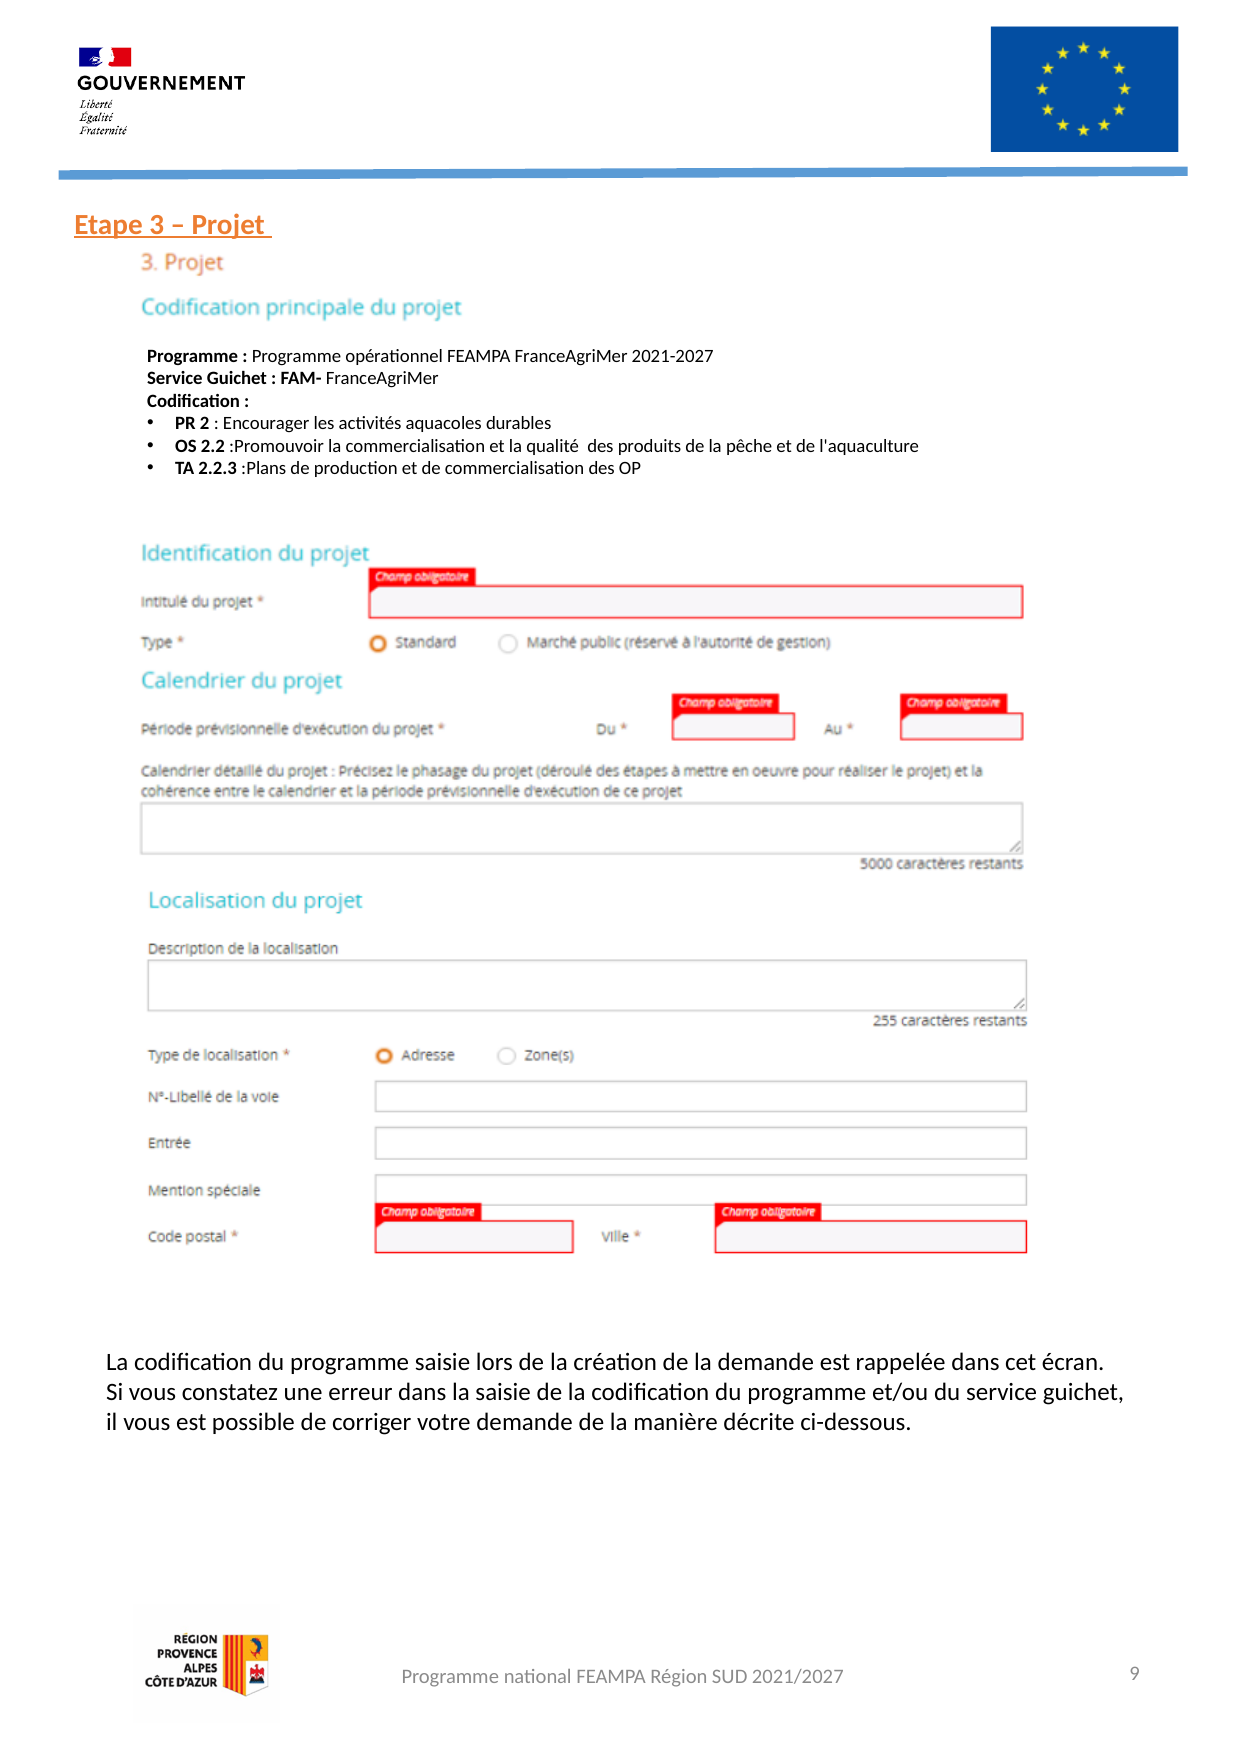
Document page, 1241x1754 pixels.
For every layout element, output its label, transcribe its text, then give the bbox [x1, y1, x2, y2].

picture [58, 28, 264, 153]
picture [132, 251, 1063, 1260]
footer Programme national FEAMPA Région SUD 2021/2027 [280, 1628, 983, 1723]
picture [133, 1604, 280, 1723]
text_box Etape 3 – Projet [59, 197, 287, 248]
slide_number 9 [875, 1625, 1155, 1719]
picture [990, 26, 1179, 152]
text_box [58, 171, 1188, 175]
text_box La codification du programme saisie lors de la création de la demande est rappelée dans cet écran. Si vous constatez une erreur dans la saisie de la codification du programme et/ou du service guichet, il vous est possible de corriger votre demande de la manière décrite ci-dessous. [91, 1338, 1148, 1443]
